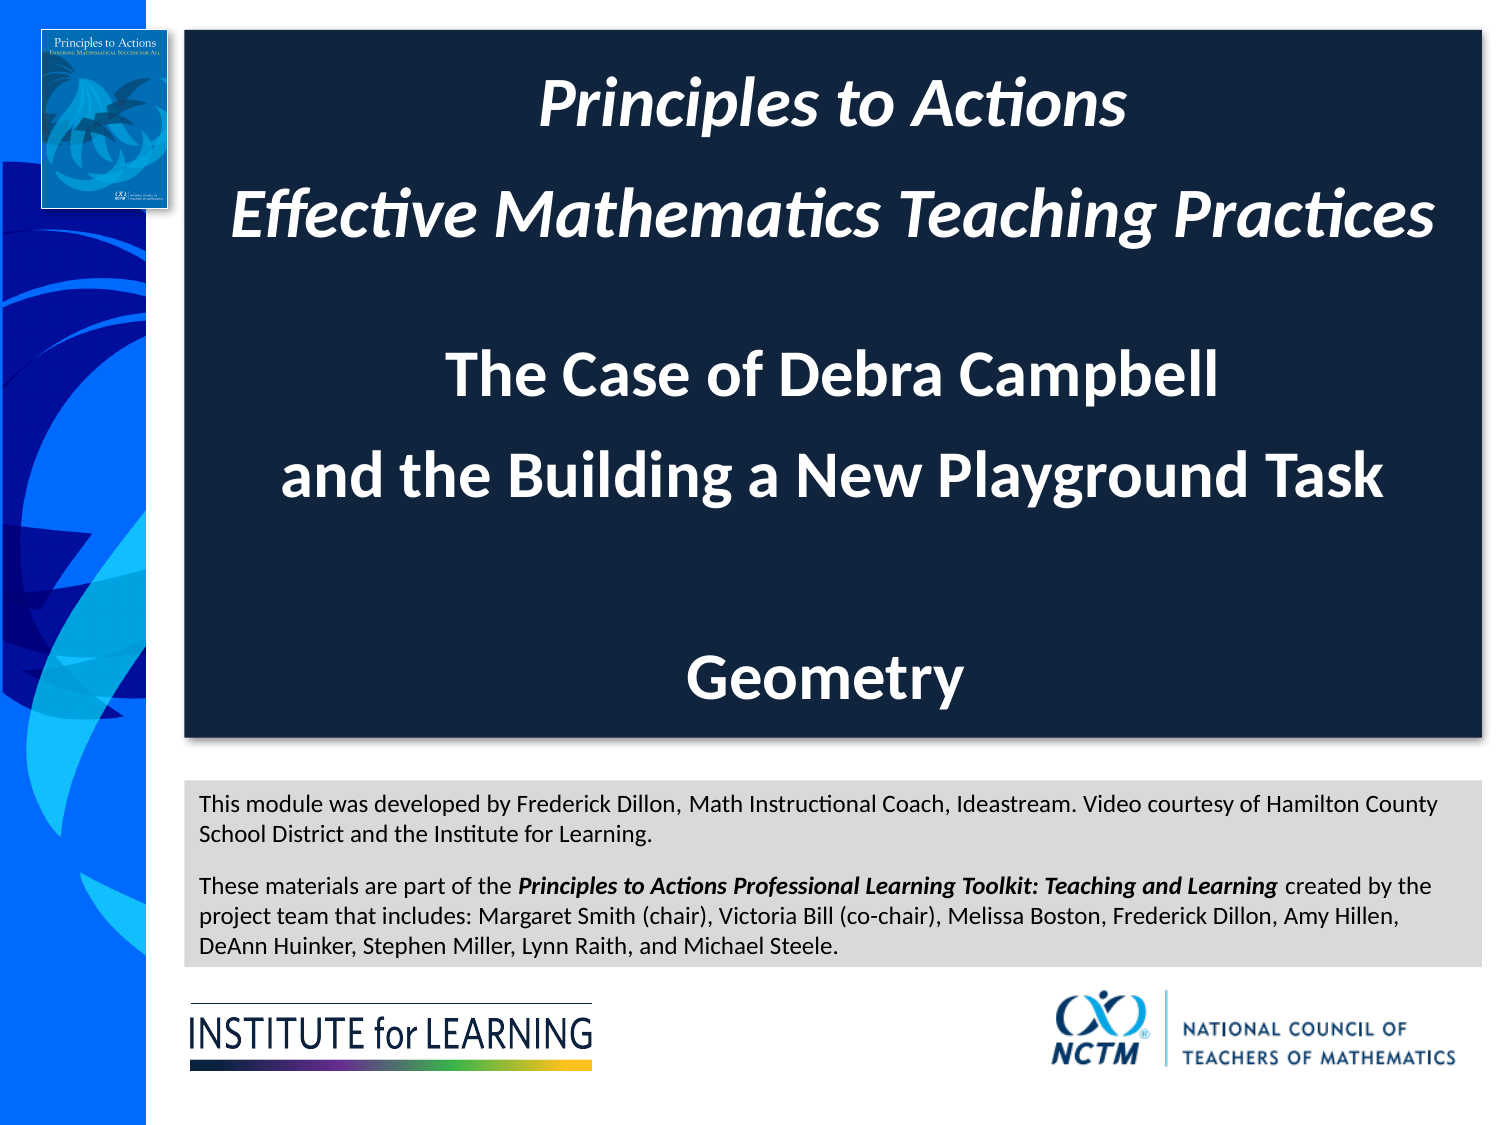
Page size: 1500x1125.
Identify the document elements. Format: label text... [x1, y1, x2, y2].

text_box Principles to Actions Effective Mathematics Teaching Practices The Case of Debra Campbell and the Building a New Playground Task Geometry [184, 29, 1482, 738]
picture [0, 0, 168, 1125]
picture [190, 1003, 592, 1072]
picture [1034, 969, 1474, 1085]
text_box This module was developed by Frederick Dillon, Math Instructional Coach, Ideastream. Video courtesy of Hamilton County School District and the Institute for Learning. These materials are part of the Principles to Actions Professional Learning Toolkit: Teaching and Learning created by the project team that includes: Margaret Smith (chair), Victoria Bill (co-chair), Melissa Boston, Frederick Dillon, Amy Hillen, DeAnn Huinker, Stephen Miller, Lynn Raith, and Michael Steele. [184, 780, 1482, 968]
